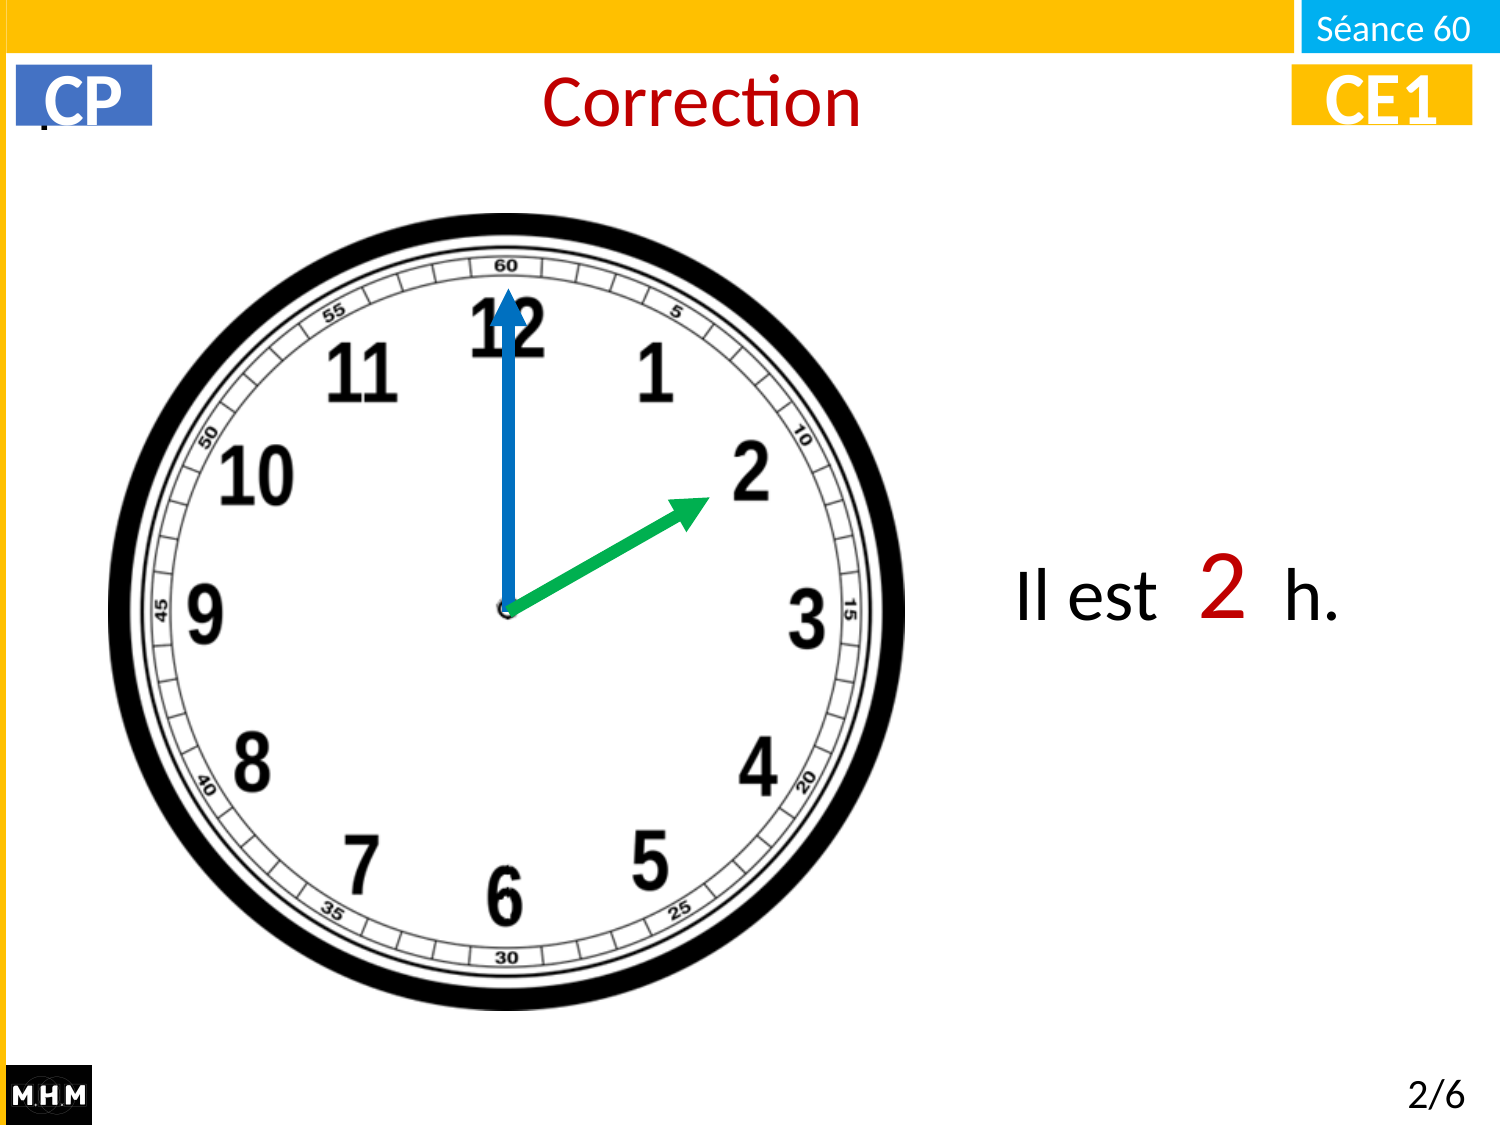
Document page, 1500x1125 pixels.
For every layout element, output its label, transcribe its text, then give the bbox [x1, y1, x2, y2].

text_box CP [15, 64, 153, 127]
title Correction [527, 52, 1500, 152]
text_box CE1 [1291, 63, 1474, 126]
text_box Il est . . . h. [999, 546, 1391, 646]
list 2/6 [1373, 1064, 1500, 1125]
text_box 2 [1173, 536, 1272, 636]
picture [6, 1065, 92, 1125]
picture [108, 213, 905, 1011]
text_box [508, 497, 710, 613]
